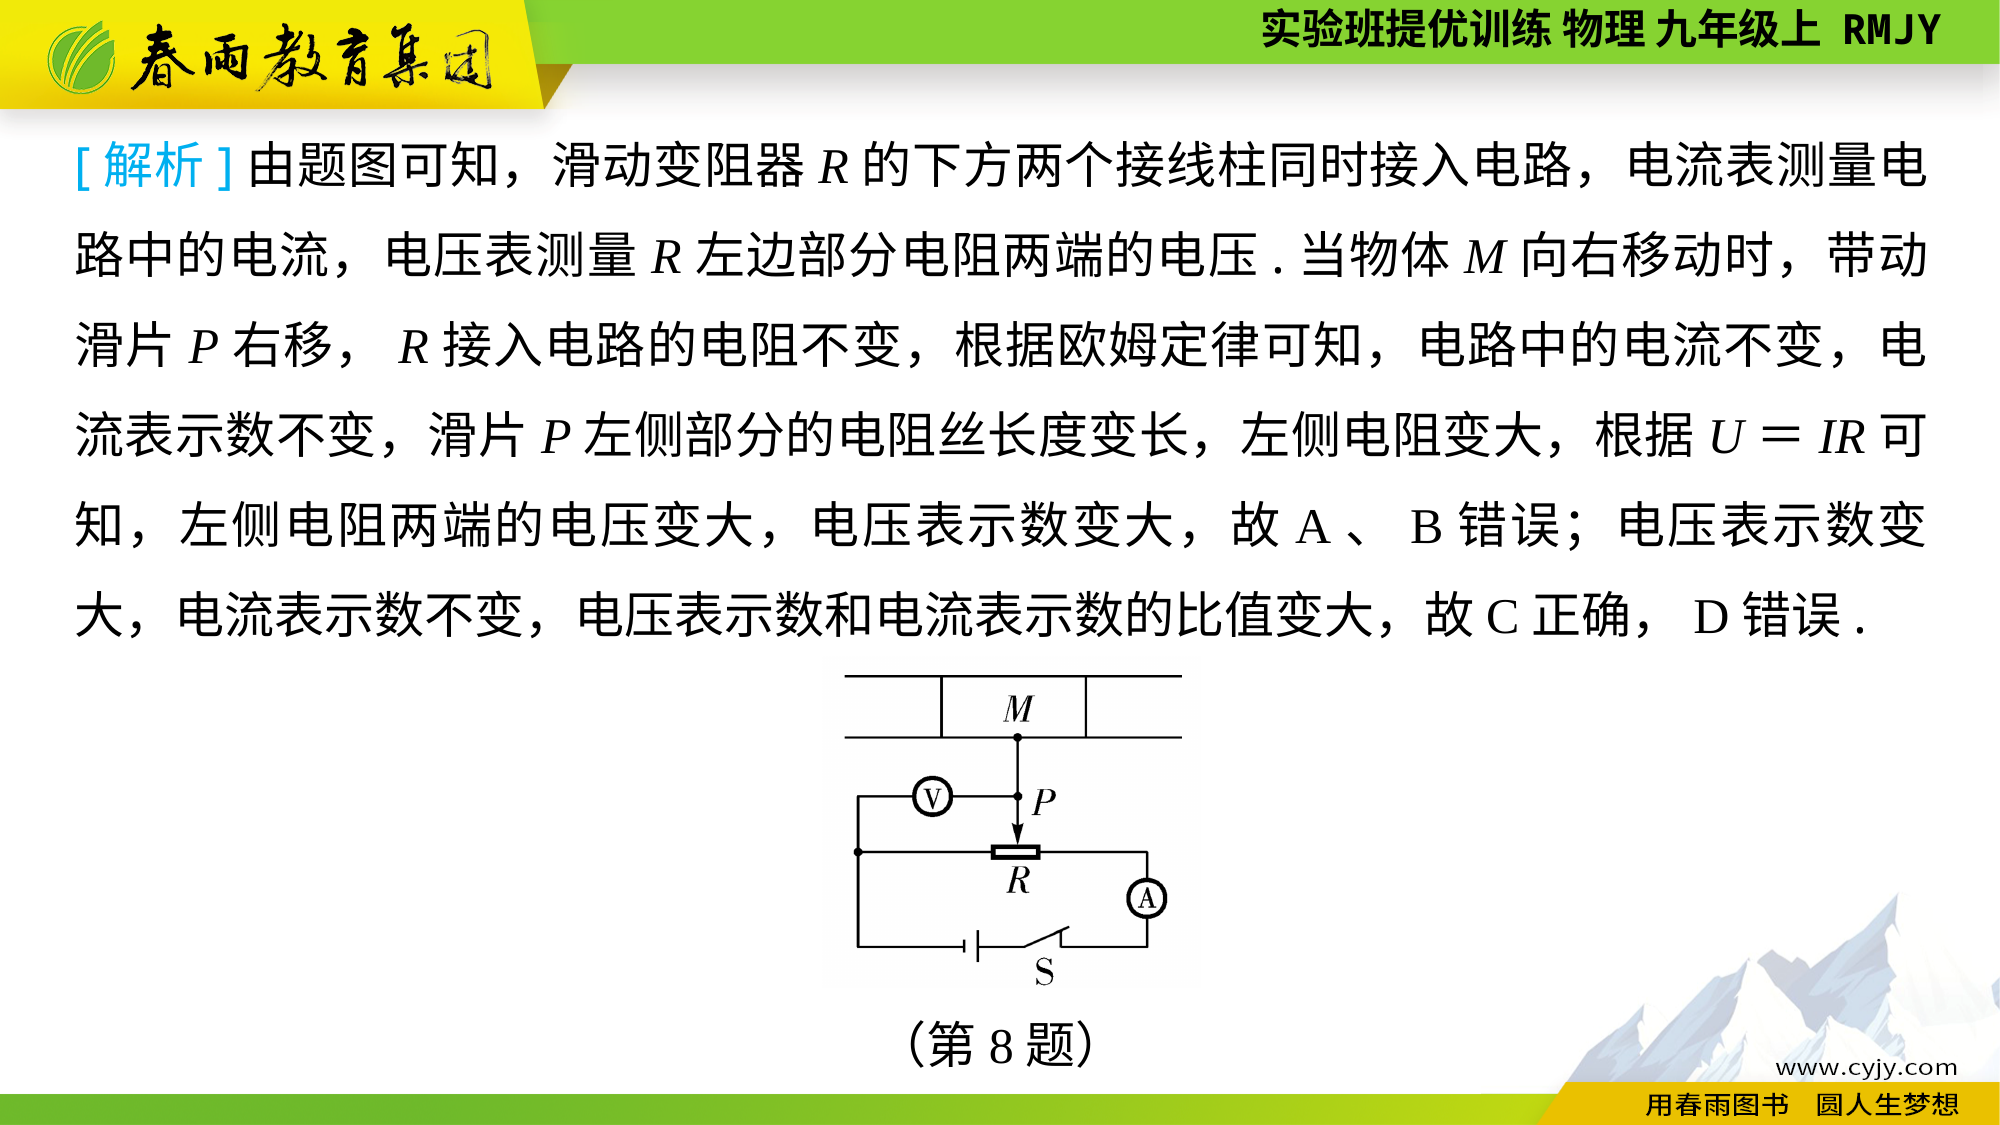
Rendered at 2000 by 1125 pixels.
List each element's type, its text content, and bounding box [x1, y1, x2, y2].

list [解析]由题图可知，滑动变阻器R的下方两个接线柱同时接入电路，电流表测量电路中的电流，电压表测量R左边部分电阻两端的电压.当物体M向右移动时，带动滑片P右移，R接入电路的电阻不变，根据欧姆定律可知，电路中的电流不变，电流表示数不变，滑片P左侧部分的电阻丝长度变长，左侧电阻变大，根据U＝IR可知，左侧电阻两端的电压变大，电压表示数变大，故A、B错误；电压表示数变大，电流表示数不变，电压表示数和电流表示数的比值变大，故C正确，D错误. [59, 96, 1944, 646]
picture [0, 0, 2000, 1125]
text_box （第8题） [862, 996, 1141, 1081]
